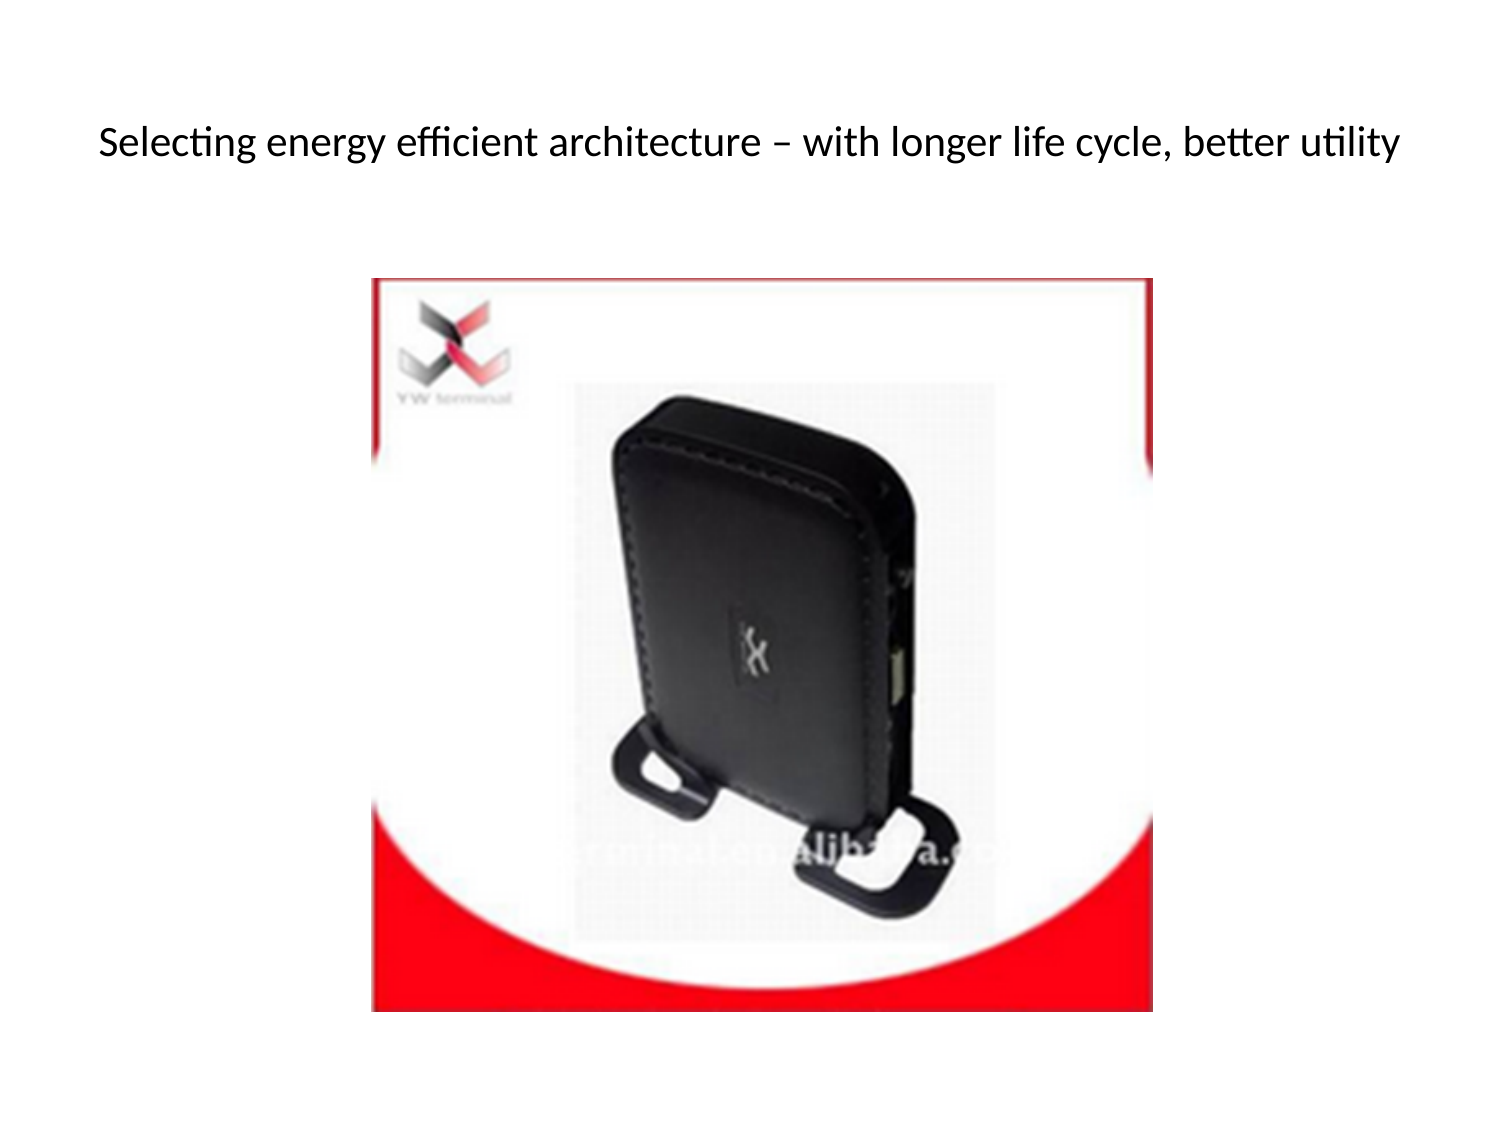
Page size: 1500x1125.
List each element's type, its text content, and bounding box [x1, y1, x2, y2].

title Selecting energy efficient architecture – with longer life cycle, better utility [75, 45, 1425, 233]
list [371, 278, 1154, 1012]
